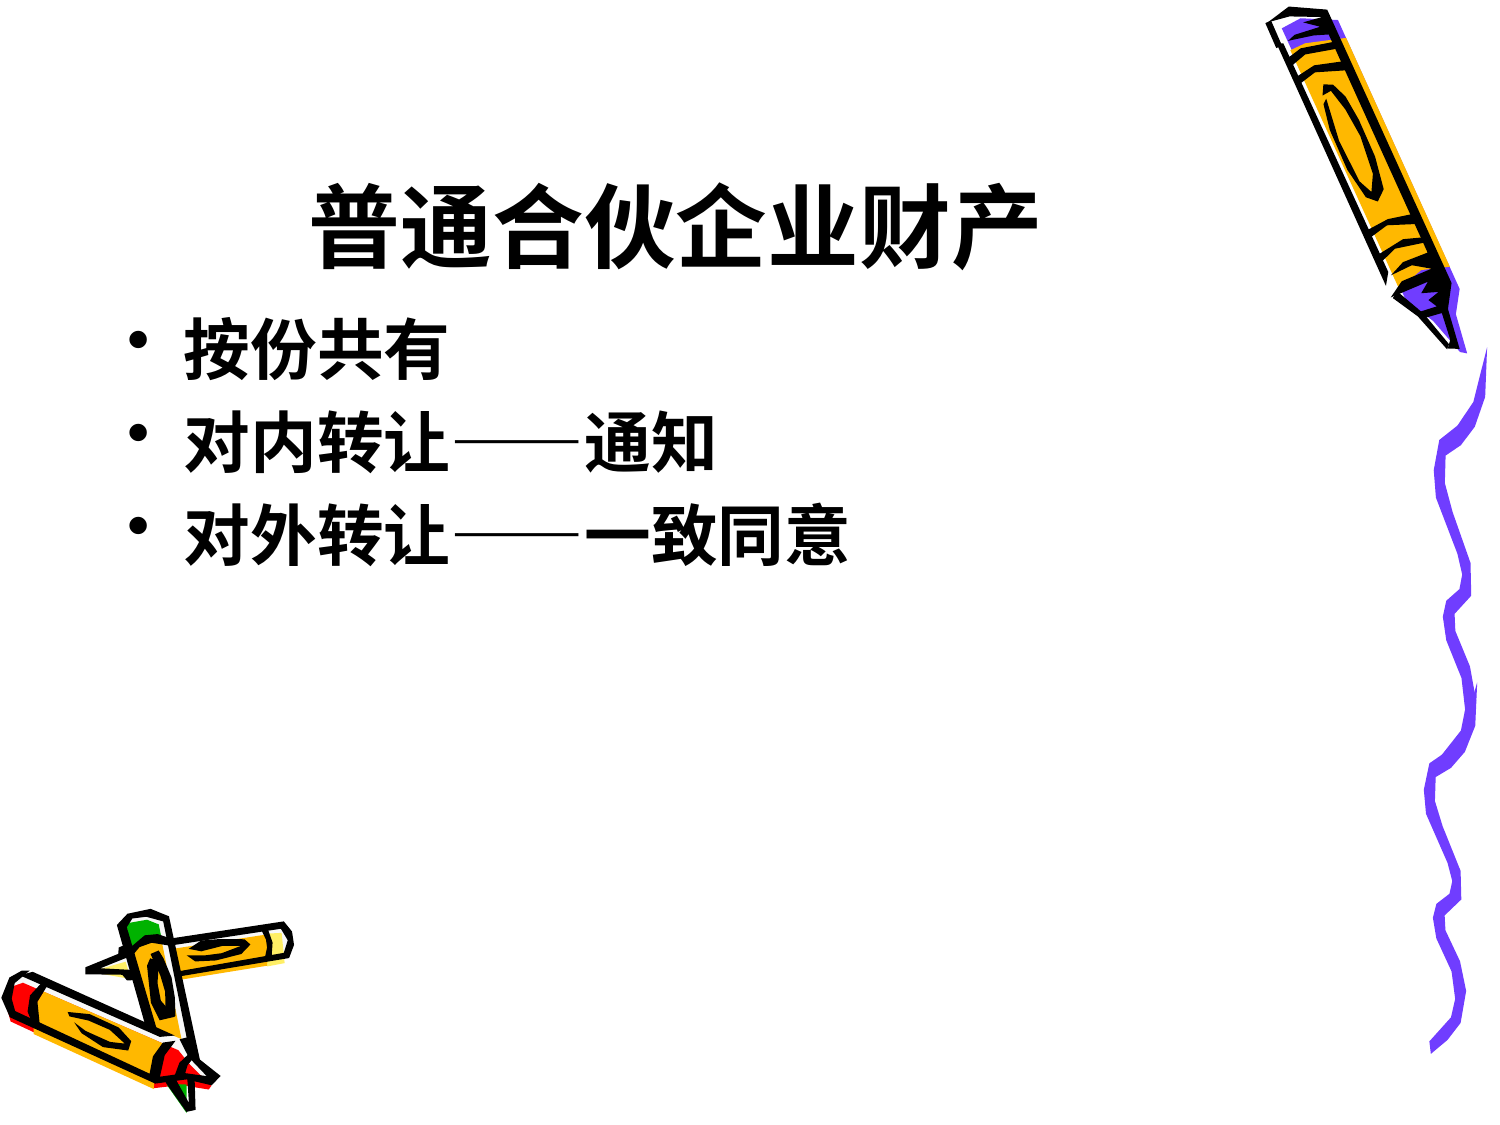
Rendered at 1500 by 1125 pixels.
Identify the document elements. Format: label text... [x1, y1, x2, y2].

list 按份共有 对内转让——通知 对外转让——一致同意 [112, 299, 1376, 901]
title 普通合伙企业财产 [112, 24, 1240, 288]
